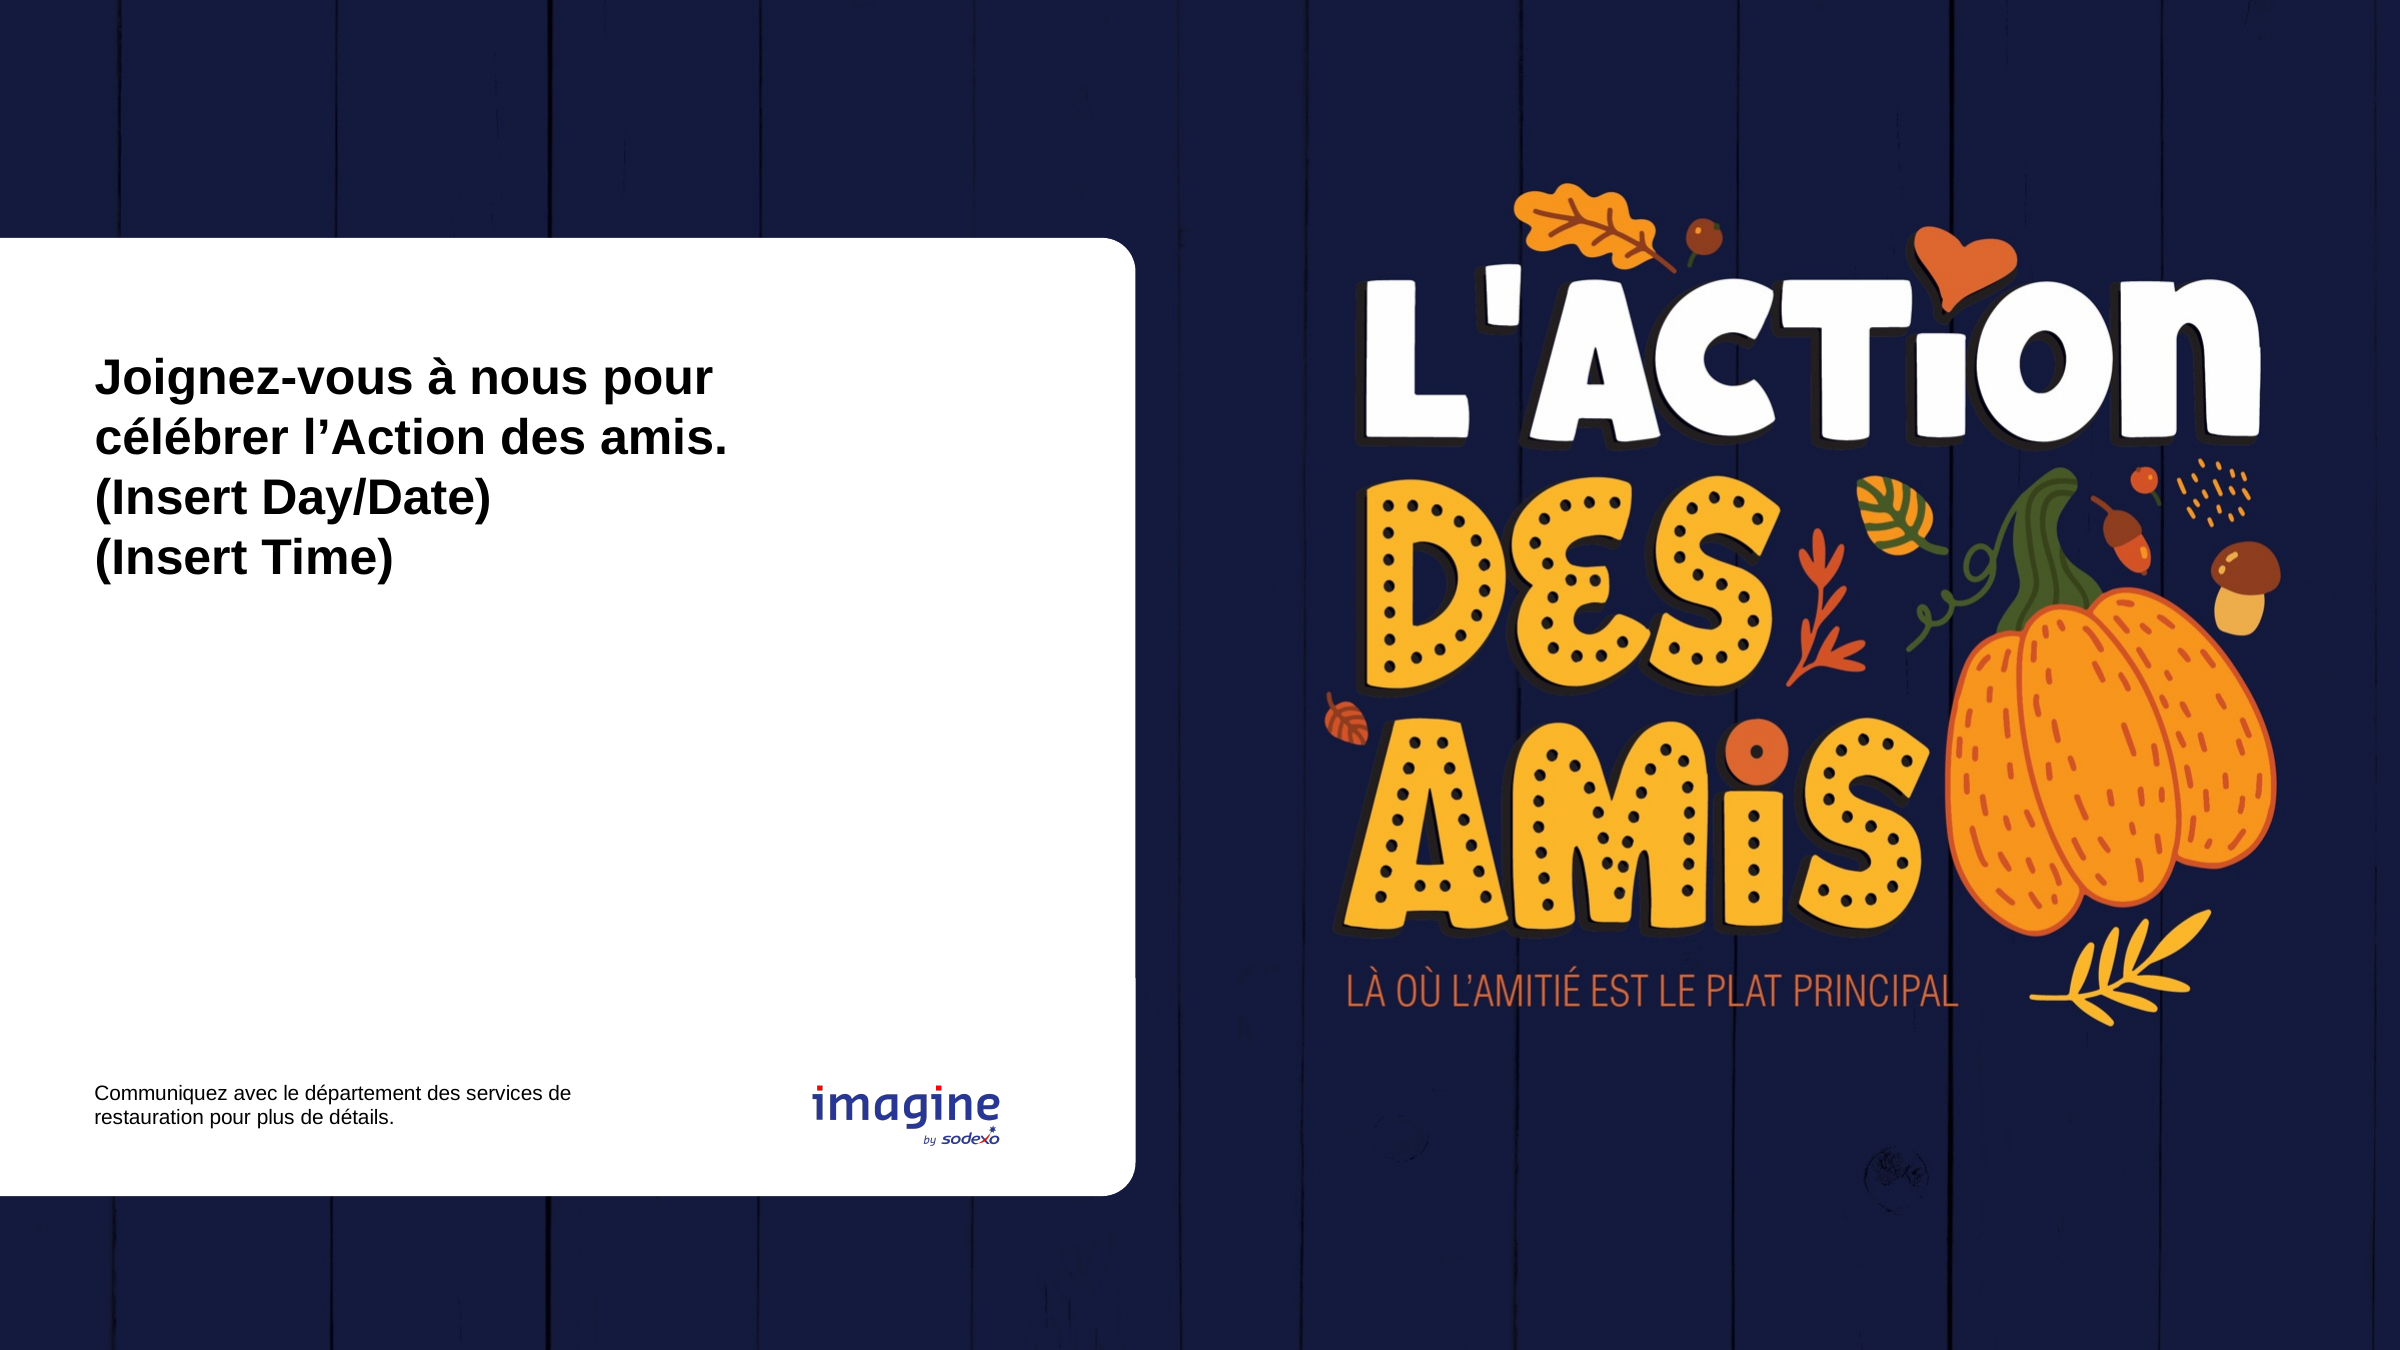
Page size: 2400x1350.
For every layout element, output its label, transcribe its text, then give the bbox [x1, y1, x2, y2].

text_box Joignez-vous à nous pour célébrer l’Action des amis. (Insert Day/Date) (Insert Time) [86, 337, 780, 672]
text_box [0, 237, 1136, 1197]
text_box Communiquez avec le département des services de restauration pour plus de détails. [86, 1071, 640, 1137]
picture [0, 0, 2400, 1350]
